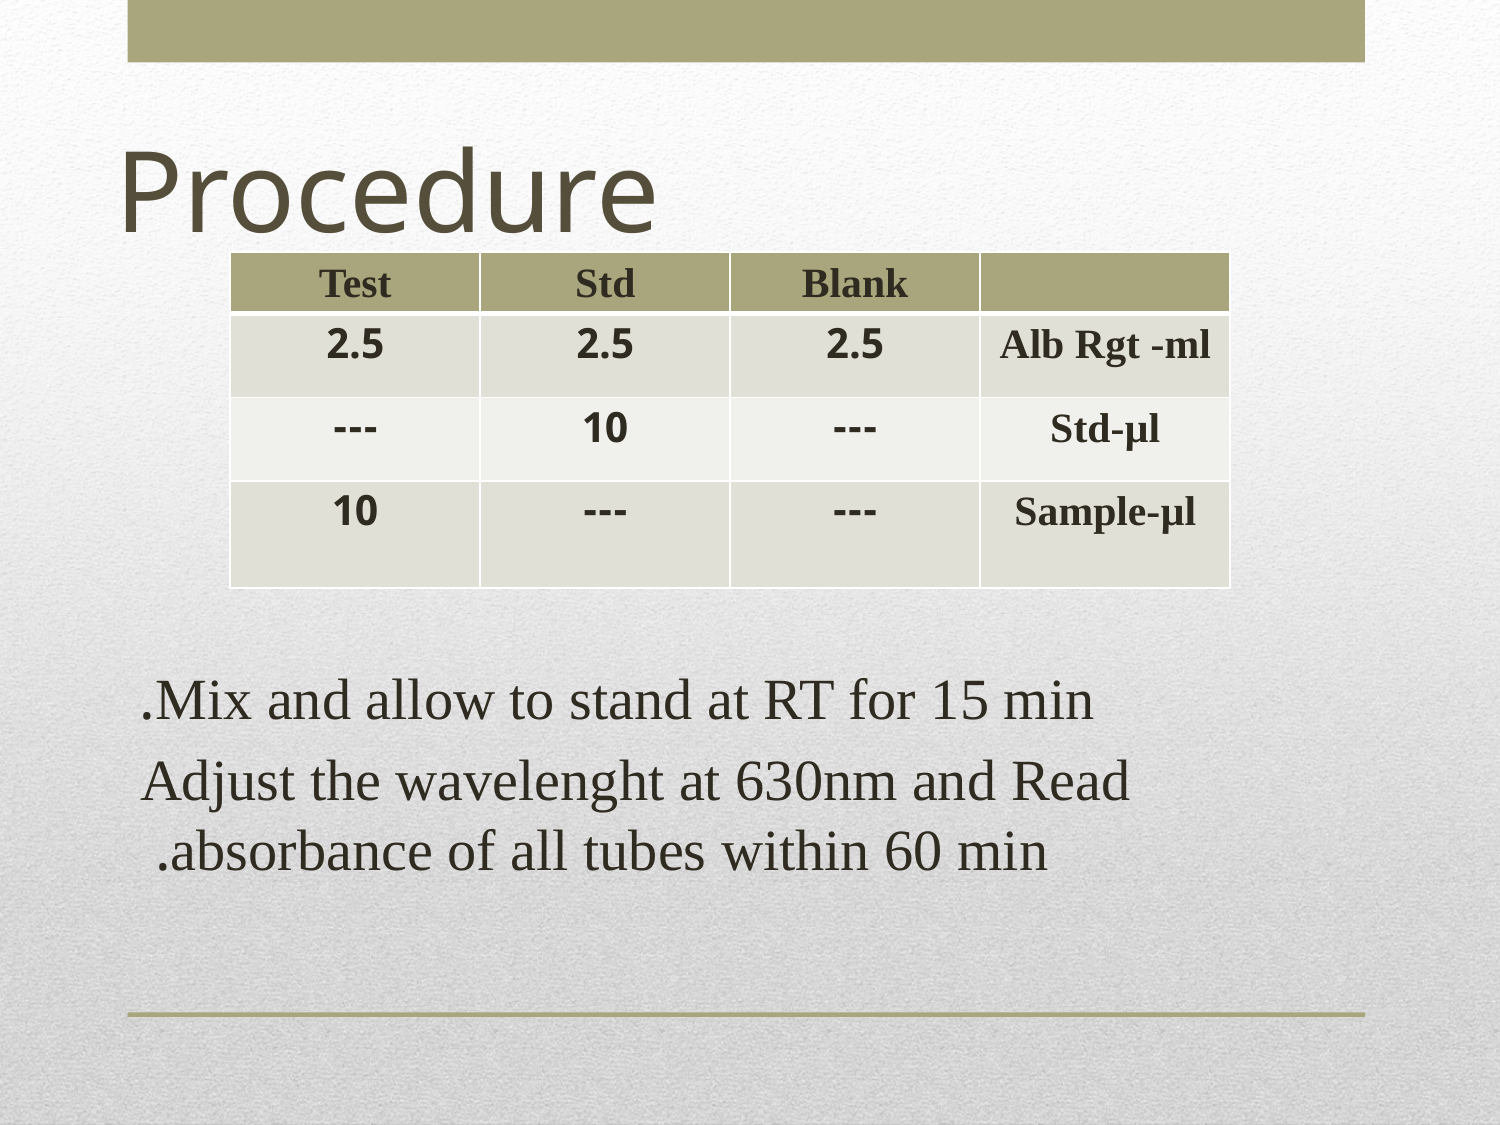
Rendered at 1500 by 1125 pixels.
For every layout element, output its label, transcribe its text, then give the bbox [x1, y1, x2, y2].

table_header Test [231, 253, 479, 311]
table_cell 10 [481, 398, 729, 480]
table_cell 2.5 [231, 316, 479, 397]
table_cell 2.5 [731, 316, 979, 397]
table_cell Sample-µl [981, 482, 1229, 587]
table_cell --- [481, 482, 729, 587]
table_cell --- [731, 398, 979, 480]
table_cell Alb Rgt -ml [981, 316, 1229, 397]
table_cell --- [731, 482, 979, 587]
table_cell Std-µl [981, 398, 1229, 480]
list Mix and allow to stand at RT for 15 min. Adjust the wavelenght at 630nm and Read absorbance of all tubes within 60 min. [125, 112, 1363, 1024]
table_cell --- [231, 398, 479, 480]
title Procedure [100, 0, 1213, 263]
table_header Blank [731, 253, 979, 311]
table_header Std [481, 253, 729, 311]
table_header [981, 253, 1229, 311]
table_cell 2.5 [481, 316, 729, 397]
table_cell 10 [231, 482, 479, 587]
